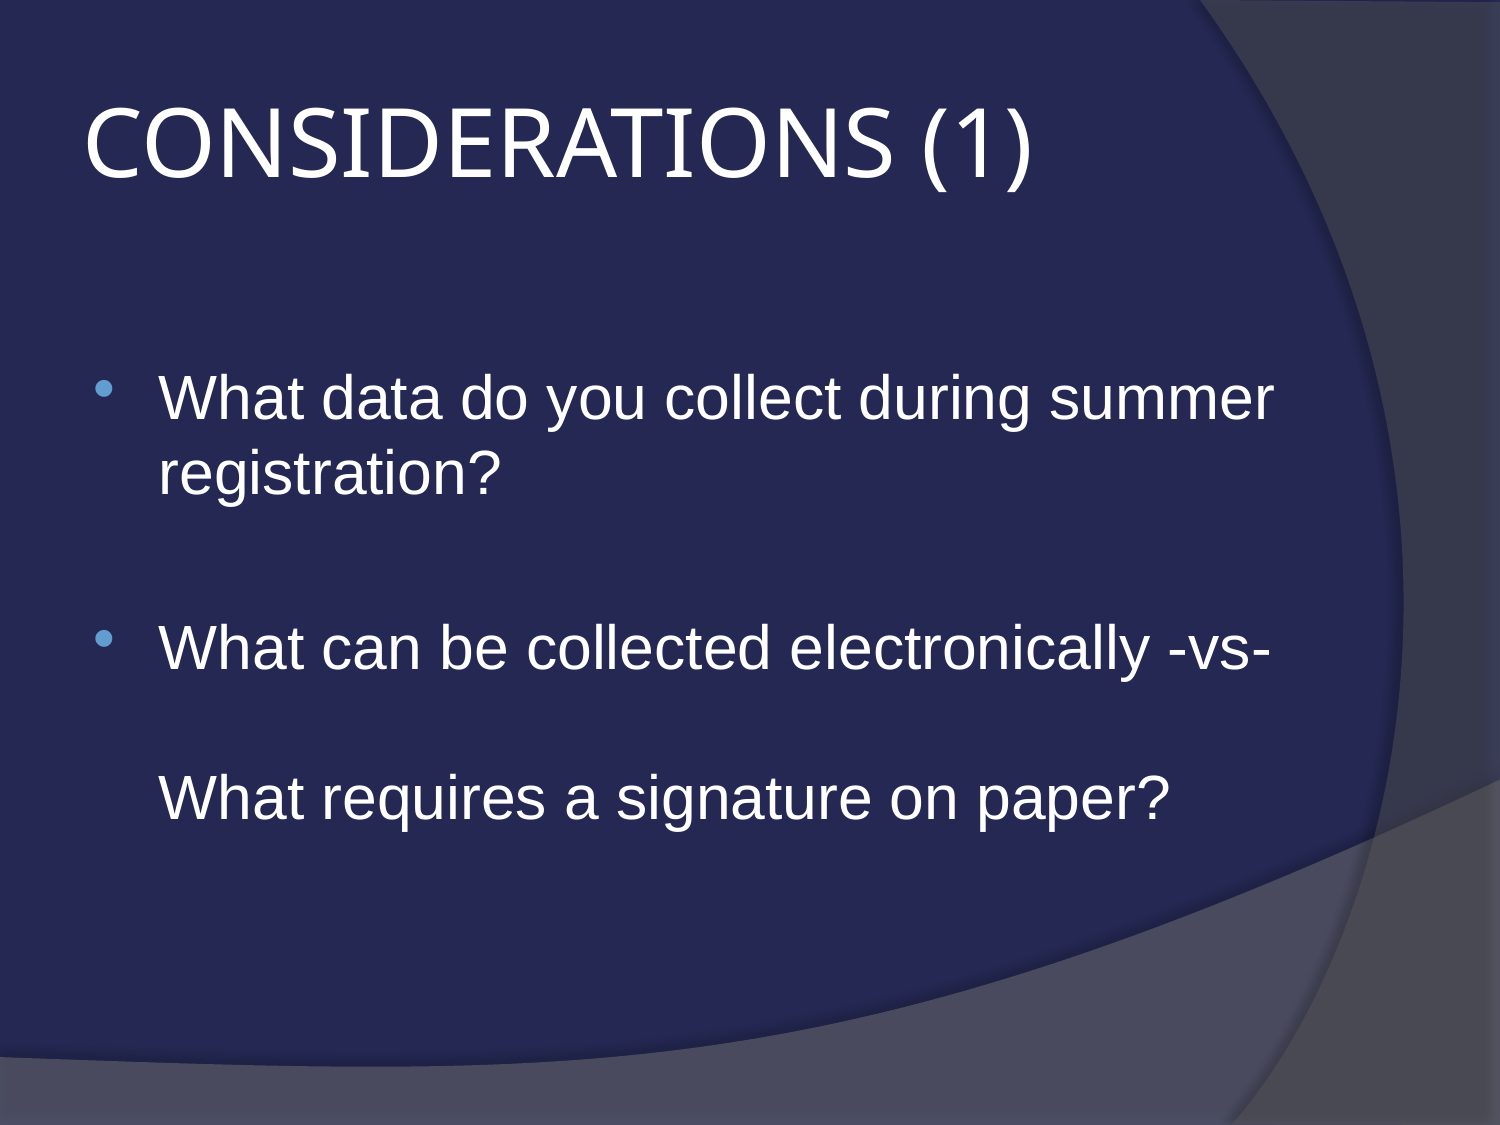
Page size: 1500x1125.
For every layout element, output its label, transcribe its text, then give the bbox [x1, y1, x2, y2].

title CONSIDERATIONS (1) [75, 45, 1300, 233]
list What data do you collect during summer registration? What can be collected electronically -vs- What requires a signature on paper? [75, 262, 1300, 1005]
